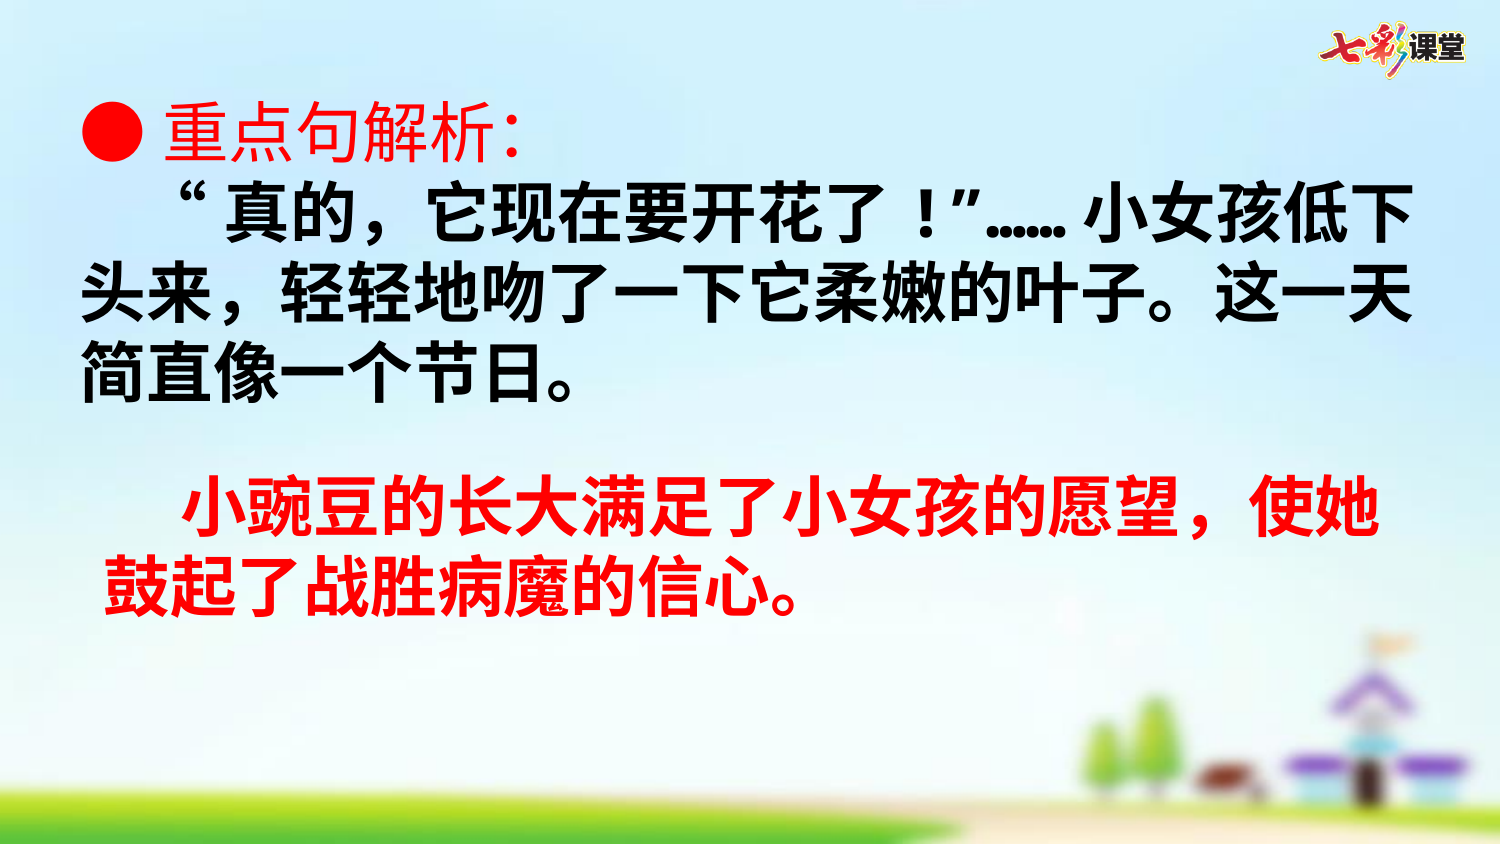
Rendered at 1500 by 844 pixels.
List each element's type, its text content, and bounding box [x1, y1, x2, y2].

text_box 小豌豆的长大满足了小女孩的愿望，使她鼓起了战胜病魔的信心。 [88, 457, 1436, 633]
picture [0, 0, 1500, 844]
text_box ●重点句解析： “真的，它现在要开花了!”……小女孩低下头来，轻轻地吻了一下它柔嫩的叶子。这一天简直像一个节日。 [64, 83, 1447, 419]
